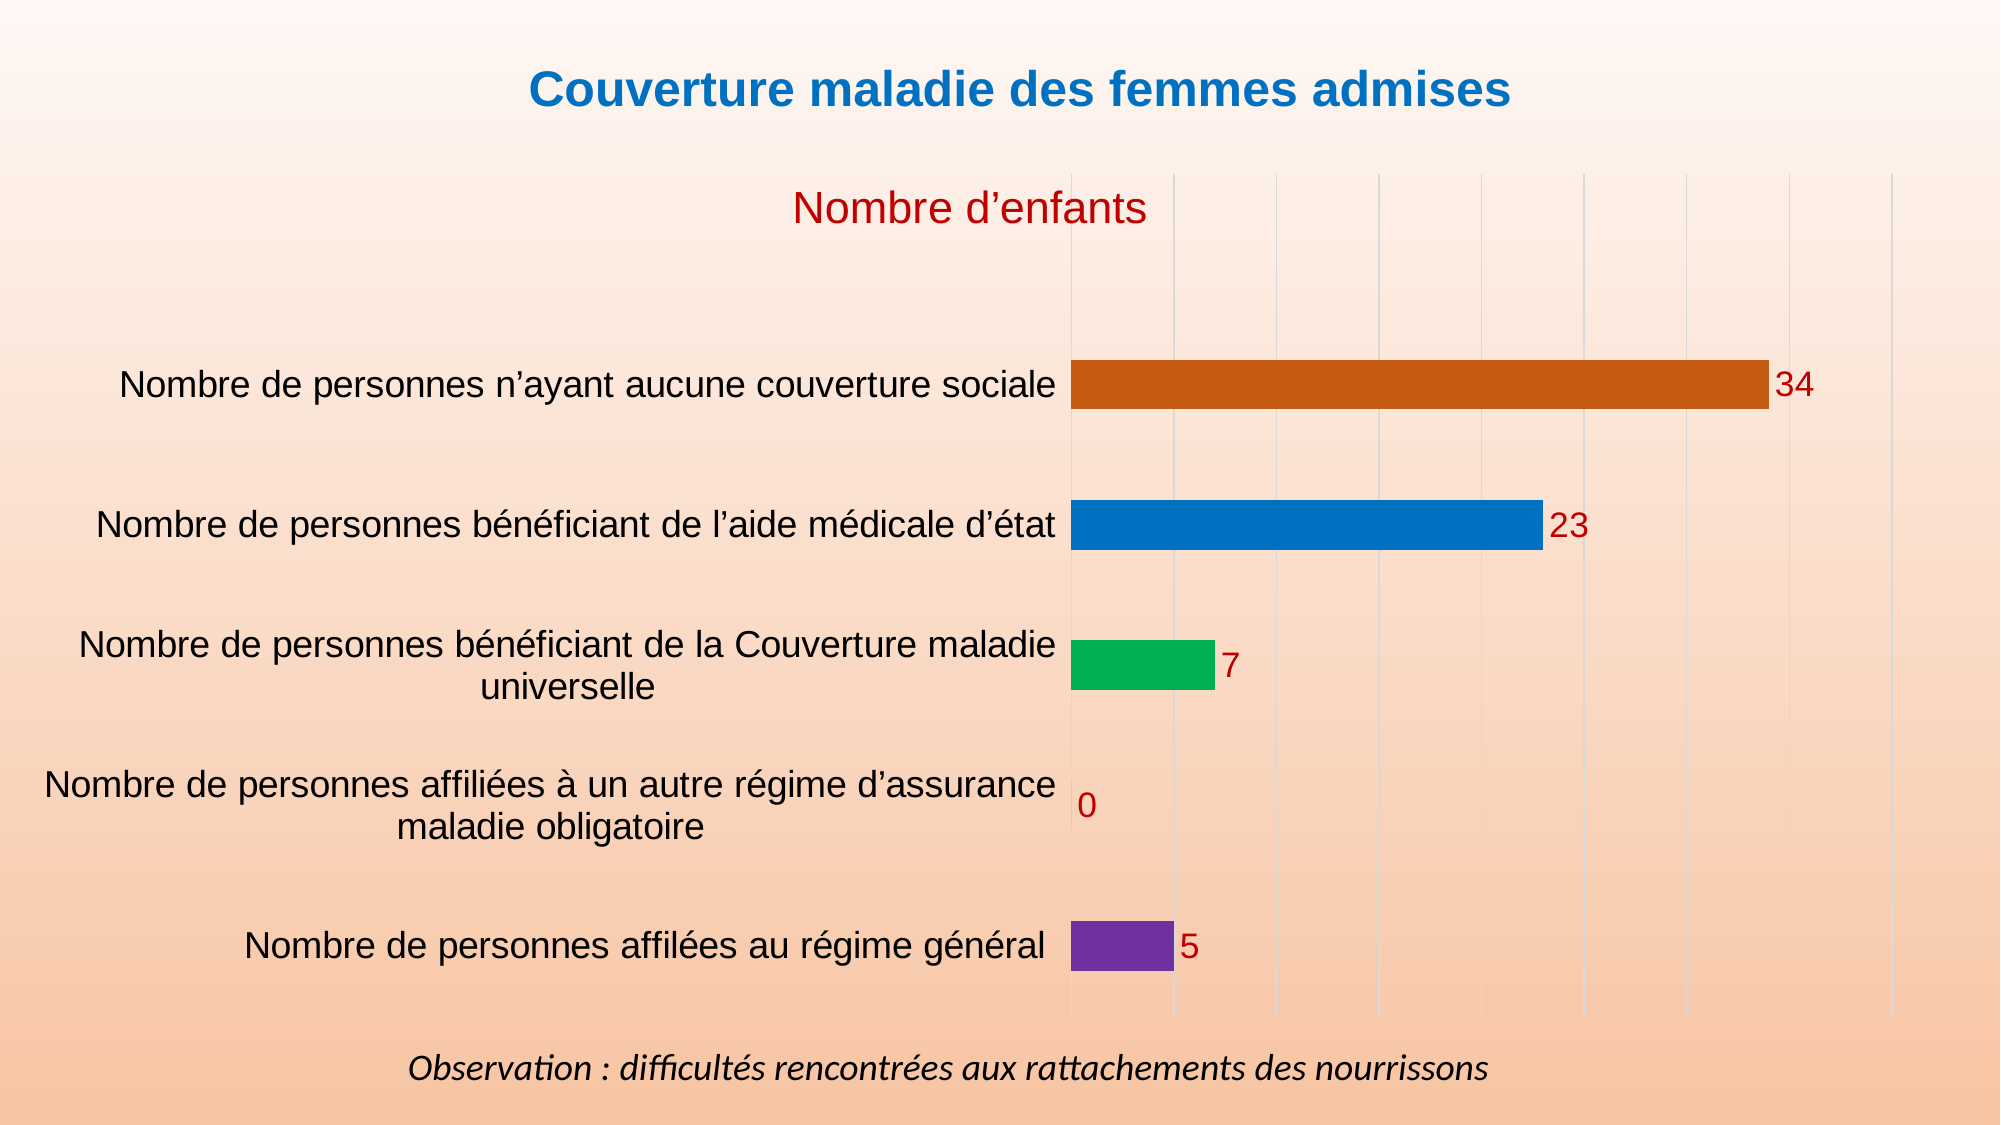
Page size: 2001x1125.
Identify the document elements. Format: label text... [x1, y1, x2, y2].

text_box Observation : difficultés rencontrées aux rattachements des nourrissons [393, 1036, 1543, 1096]
chart [5, 49, 1931, 1036]
